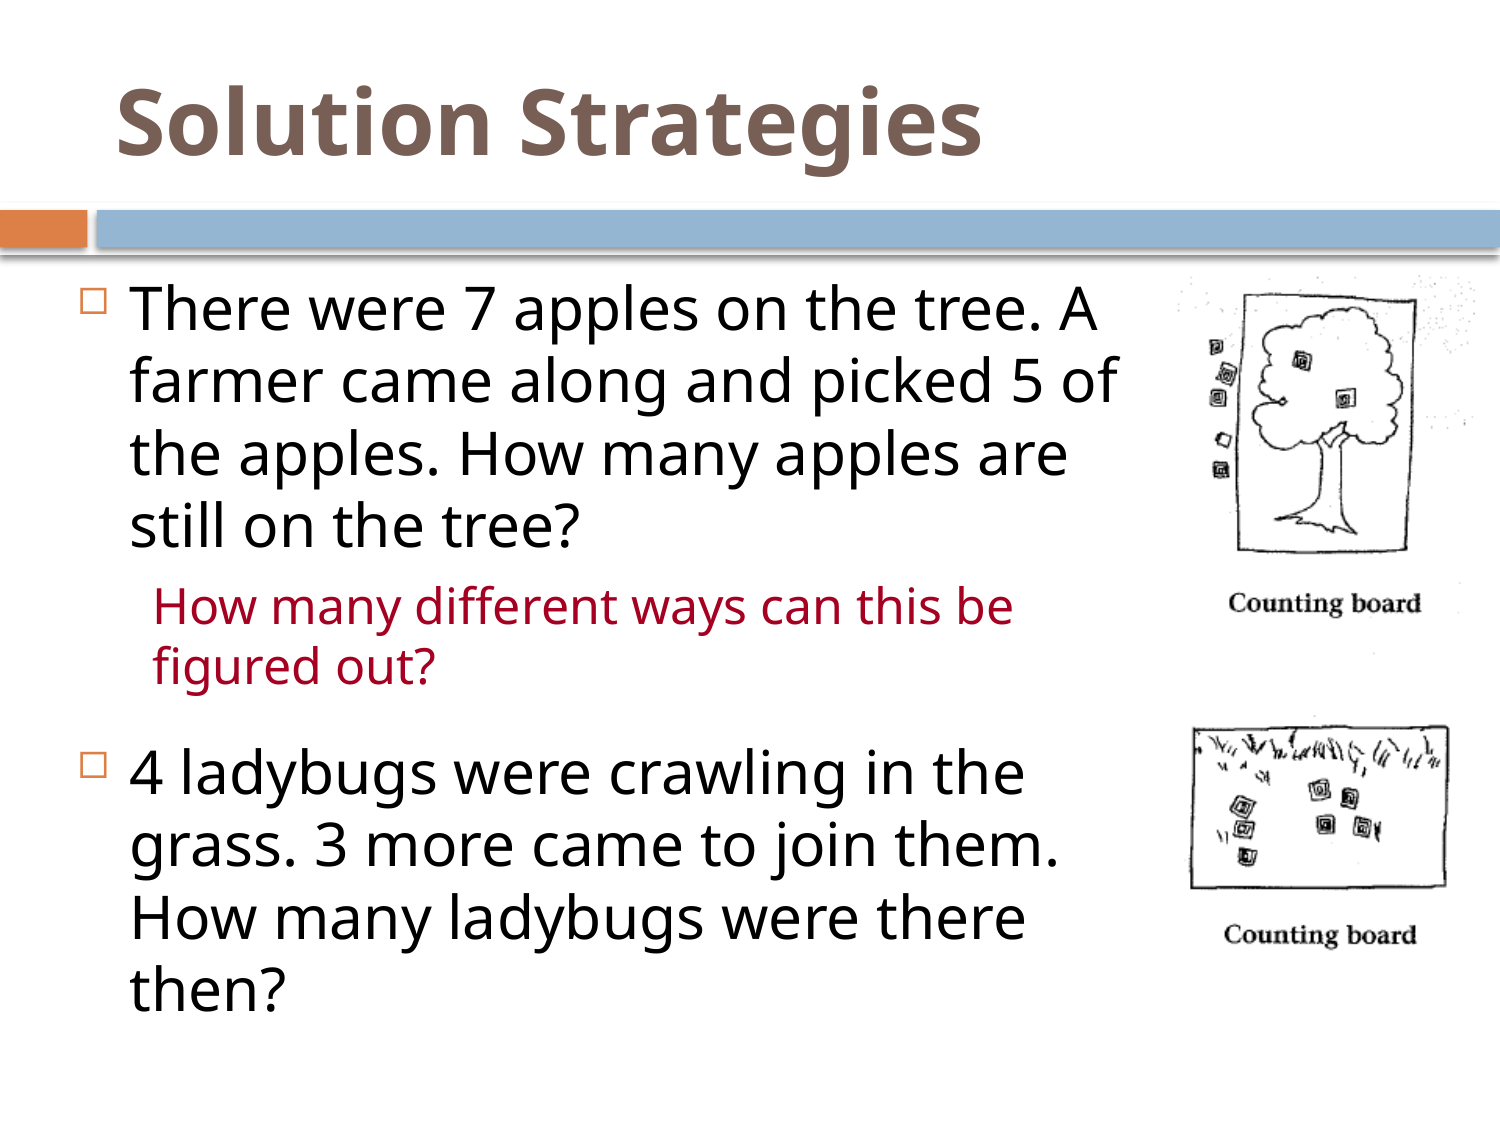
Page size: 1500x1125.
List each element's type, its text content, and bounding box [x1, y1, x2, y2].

picture [1174, 274, 1476, 963]
title Solution Strategies [100, 37, 1438, 200]
list There were 7 apples on the tree. A farmer came along and picked 5 of the apples. How many apples are still on the tree? How many different ways can this be figured out? 4 ladybugs were crawling in the grass. 3 more came to join them. How many ladybugs were there then? [62, 262, 1175, 1000]
